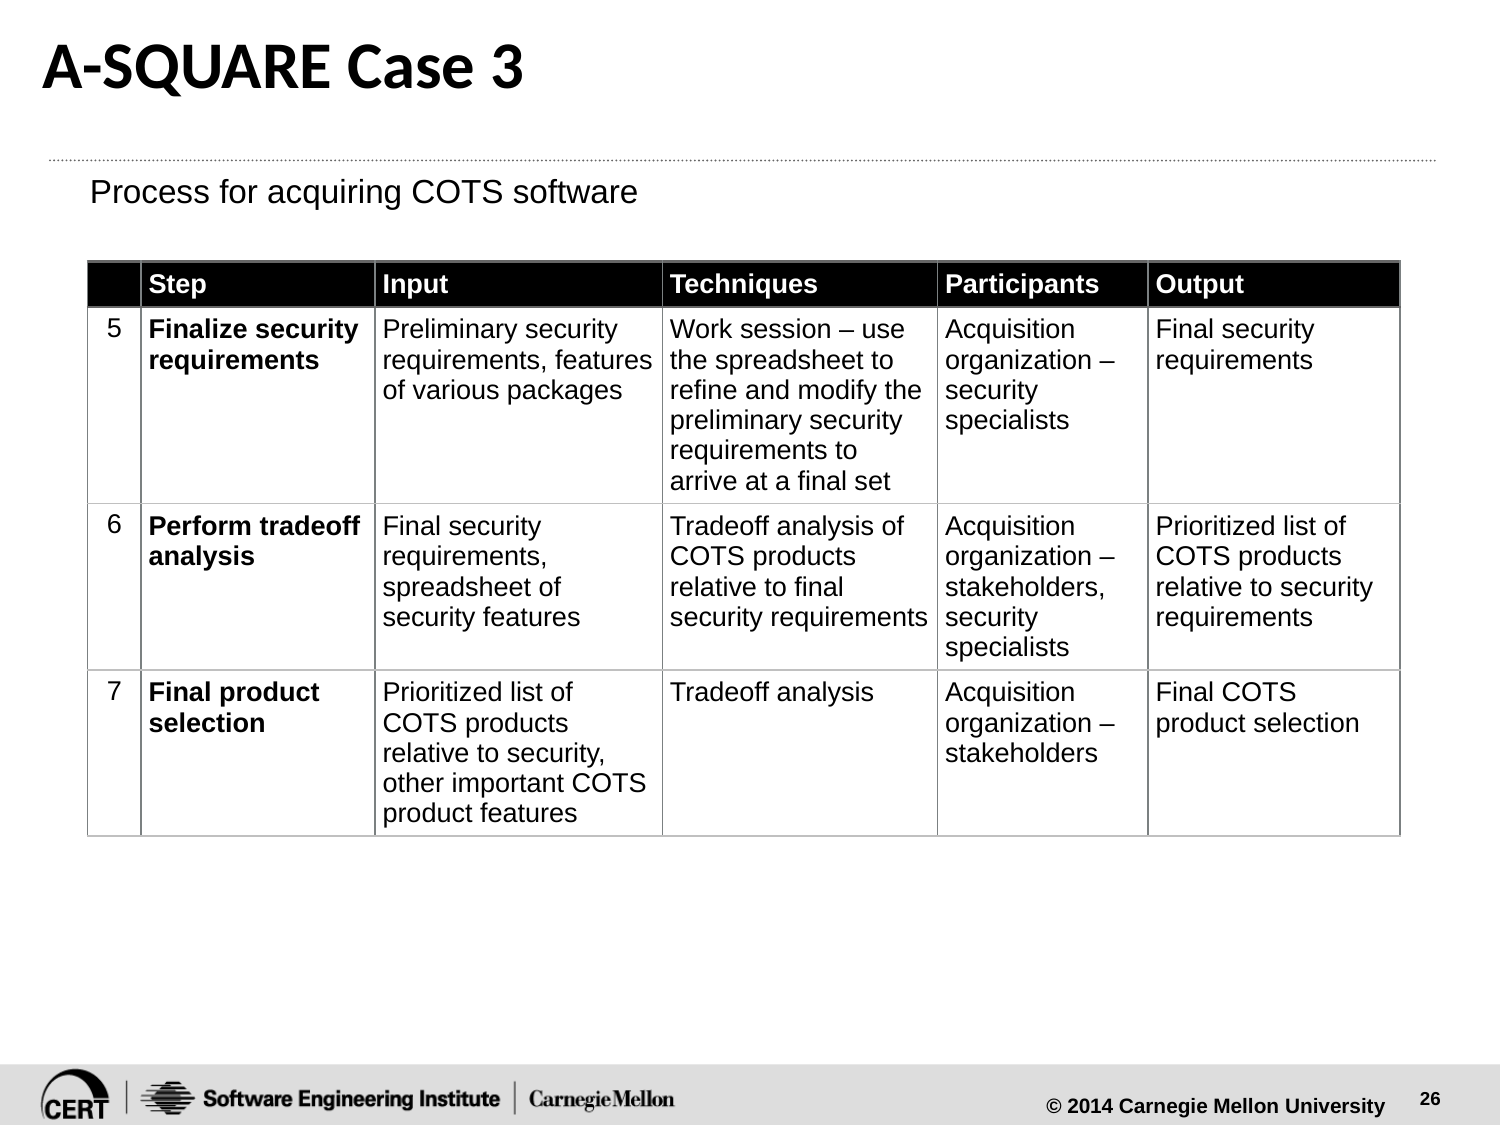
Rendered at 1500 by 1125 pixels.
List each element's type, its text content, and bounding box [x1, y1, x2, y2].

table_cell Acquisition organization – stakeholders, security specialists [938, 504, 1147, 669]
table_cell Acquisition organization – security specialists [938, 308, 1147, 503]
table_cell Preliminary security requirements, features of various packages [376, 308, 662, 503]
table_cell Finalize security requirements [142, 308, 374, 503]
table_cell Final security requirements, spreadsheet of security features [376, 504, 662, 669]
table_cell Perform tradeoff analysis [142, 504, 374, 669]
table_cell Acquisition organization – stakeholders [938, 671, 1147, 835]
table_cell 6 [88, 504, 140, 669]
table_cell 7 [88, 671, 140, 835]
table_cell Prioritized list of COTS products relative to security requirements [1149, 504, 1399, 669]
title A-SQUARE Case 3 [42, 37, 1434, 155]
table_cell Final product selection [142, 671, 374, 835]
table_cell Final COTS product selection [1149, 671, 1399, 835]
table_header Step [142, 263, 374, 306]
table_cell Work session – use the spreadsheet to refine and modify the preliminary security requirements to arrive at a final set [663, 308, 937, 503]
table_header Participants [938, 263, 1147, 306]
table_cell Tradeoff analysis of COTS products relative to final security requirements [663, 504, 937, 669]
table_cell Prioritized list of COTS products relative to security, other important COTS product features [376, 671, 662, 835]
table_cell Tradeoff analysis [663, 671, 937, 835]
table_header Input [376, 263, 662, 306]
table_header Output [1149, 263, 1399, 306]
picture [24, 1065, 688, 1125]
table_cell 5 [88, 308, 140, 503]
table_header [88, 263, 140, 306]
table_header Techniques [663, 263, 937, 306]
table_cell Final security requirements [1149, 308, 1399, 503]
text_box Process for acquiring COTS software [74, 162, 1363, 218]
